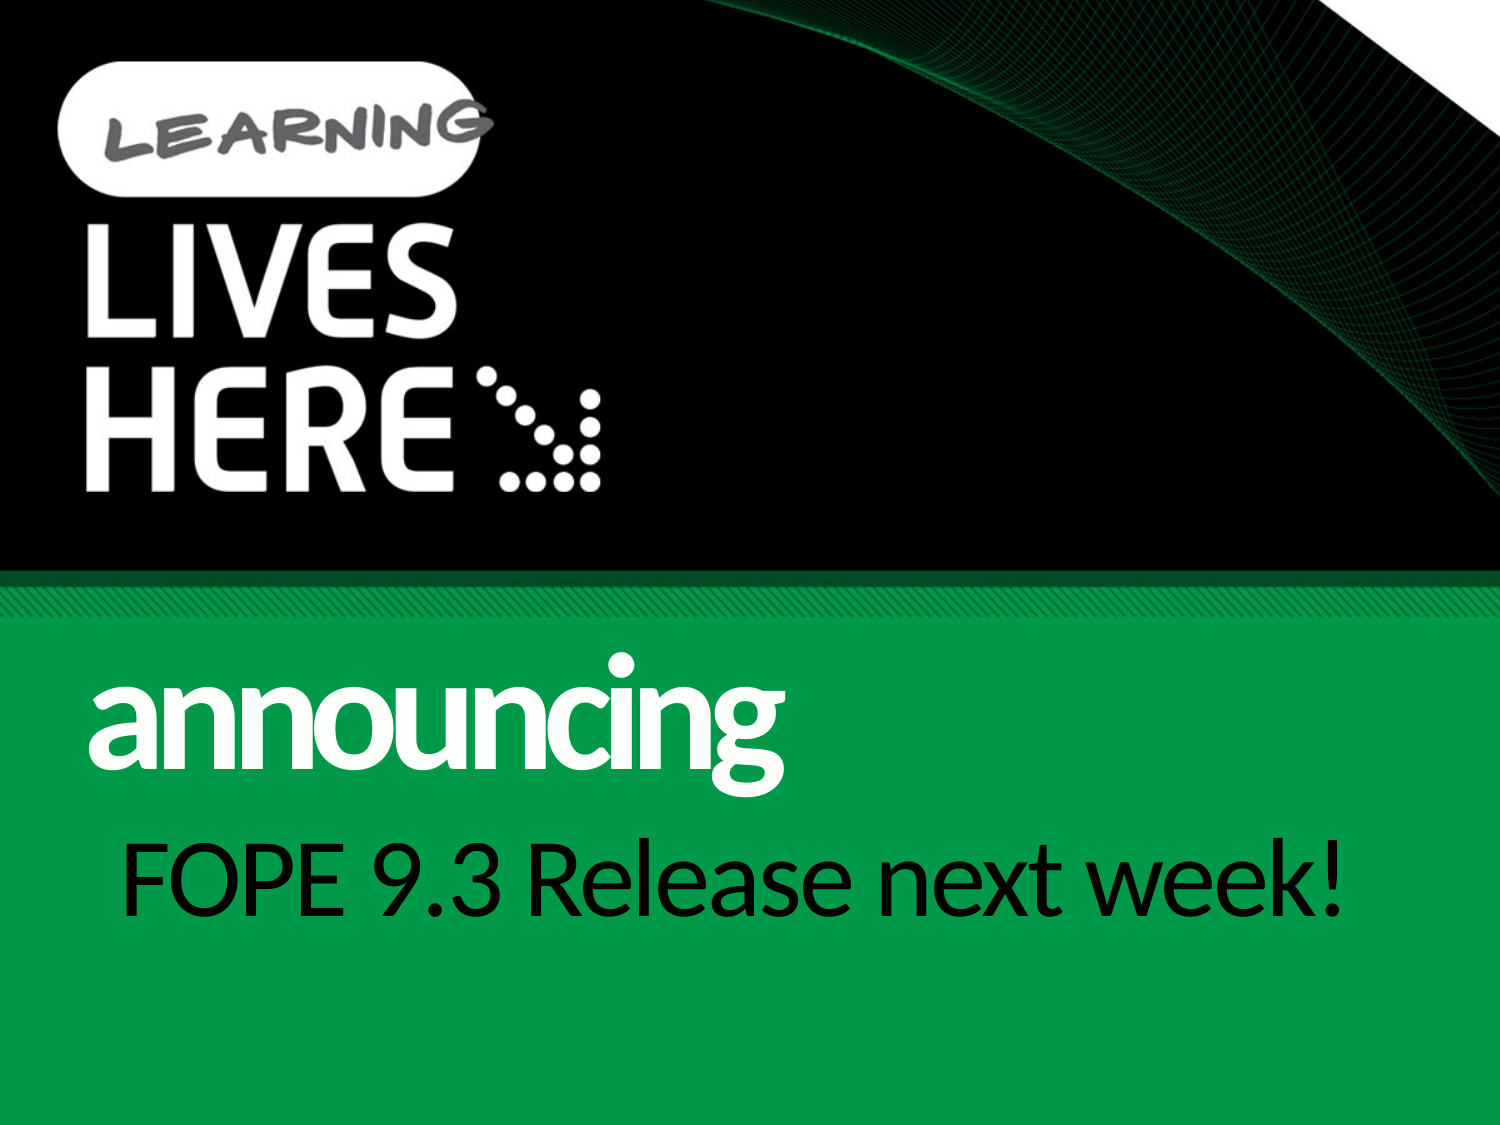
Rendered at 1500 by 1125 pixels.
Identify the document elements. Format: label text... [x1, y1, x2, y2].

picture [0, 0, 1500, 1125]
title FOPE 9.3 Release next week! [119, 818, 1375, 943]
list announcing [83, 625, 1344, 800]
